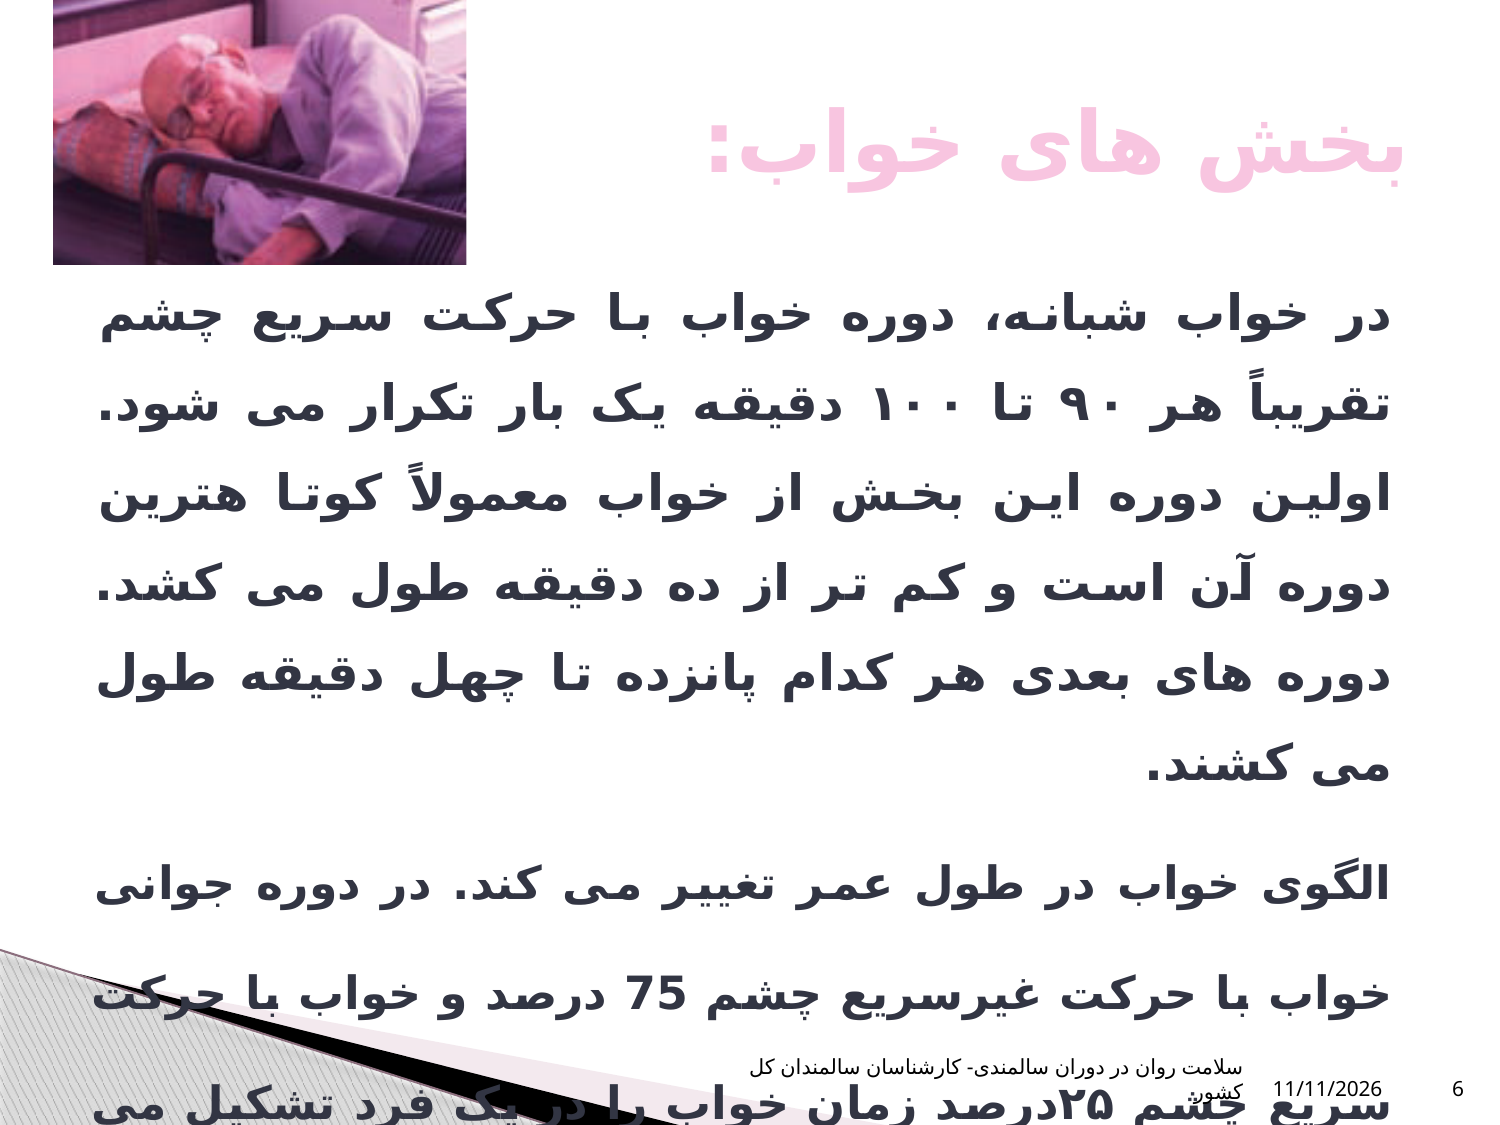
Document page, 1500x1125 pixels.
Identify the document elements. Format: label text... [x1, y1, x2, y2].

slide_number 6 [1418, 1051, 1479, 1112]
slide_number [1258, 1051, 1418, 1112]
footer سلامت روان در دوران سالمندی- کارشناسان سالمندان کل کشور [718, 1051, 1258, 1112]
title بخش های خواب: [473, 45, 1425, 233]
picture [52, 0, 467, 266]
list در خواب شبانه، دوره خواب با حرکت سریع چشم تقریباً هر ۹۰ تا ۱۰۰ دقیقه یک بار تکرار می شود. اولین دوره این بخش از خواب معمولاً کوتا هترین دوره آن است و کم تر از ده دقیقه طول می کشد. دوره های بعدی هر کدام پانزده تا چهل دقیقه طول می کشند. الگوی خواب در طول عمر تغییر می کند. در دوره جوانی خواب با حرکت غیرسریع چشم 75 درصد و خواب با حرکت سریع چشم ۲۵درصد زمان خواب را در یک فرد تشکیل می دهد. چنین الگویی تا دوره سالمندی نسبتاً ثابت باقی می ماند. [75, 243, 1425, 986]
